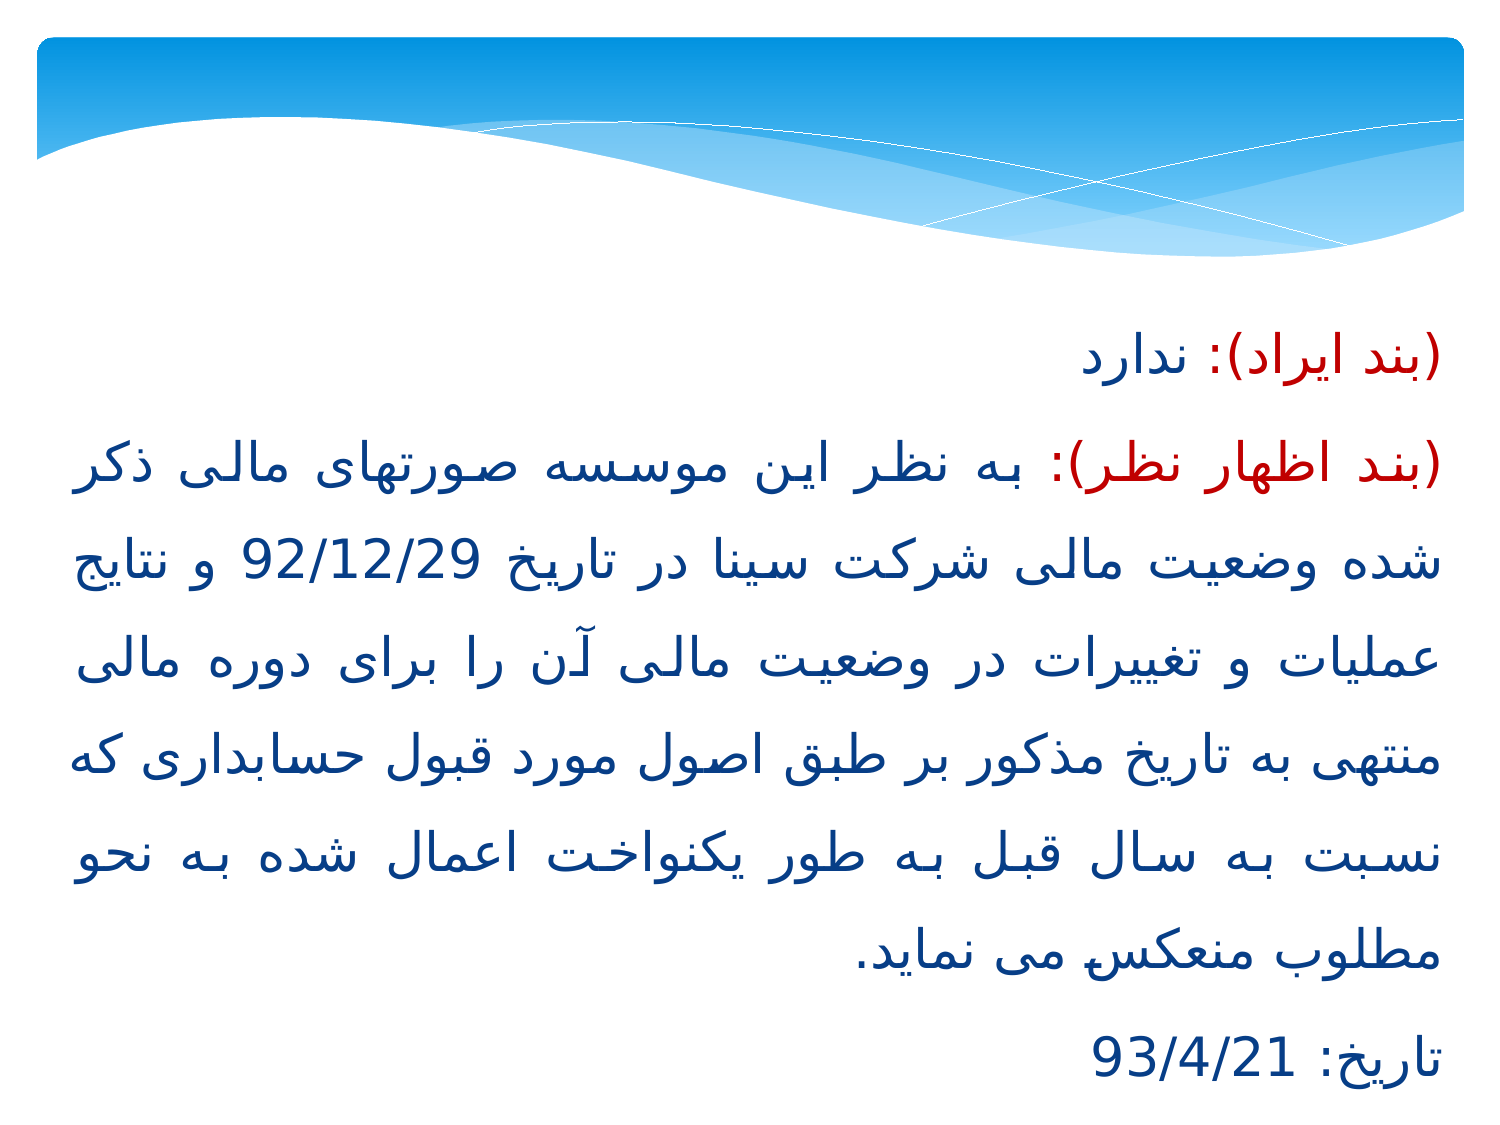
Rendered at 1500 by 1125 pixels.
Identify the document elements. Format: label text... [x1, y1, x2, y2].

text_box (بند ایراد): ندارد (بند اظهار نظر): به نظر این موسسه صورتهای مالی ذکر شده وضعیت مالی شرکت سینا در تاریخ 92/12/29 و نتایج عملیات و تغییرات در وضعیت مالی آن را برای دوره مالی منتهی به تاریخ مذکور بر طبق اصول مورد قبول حسابداری که نسبت به سال قبل به طور یکنواخت اعمال شده به نحو مطلوب منعکس می نماید. تاریخ: 93/4/21 موسسه حسابرسی تابان [53, 278, 1459, 1082]
